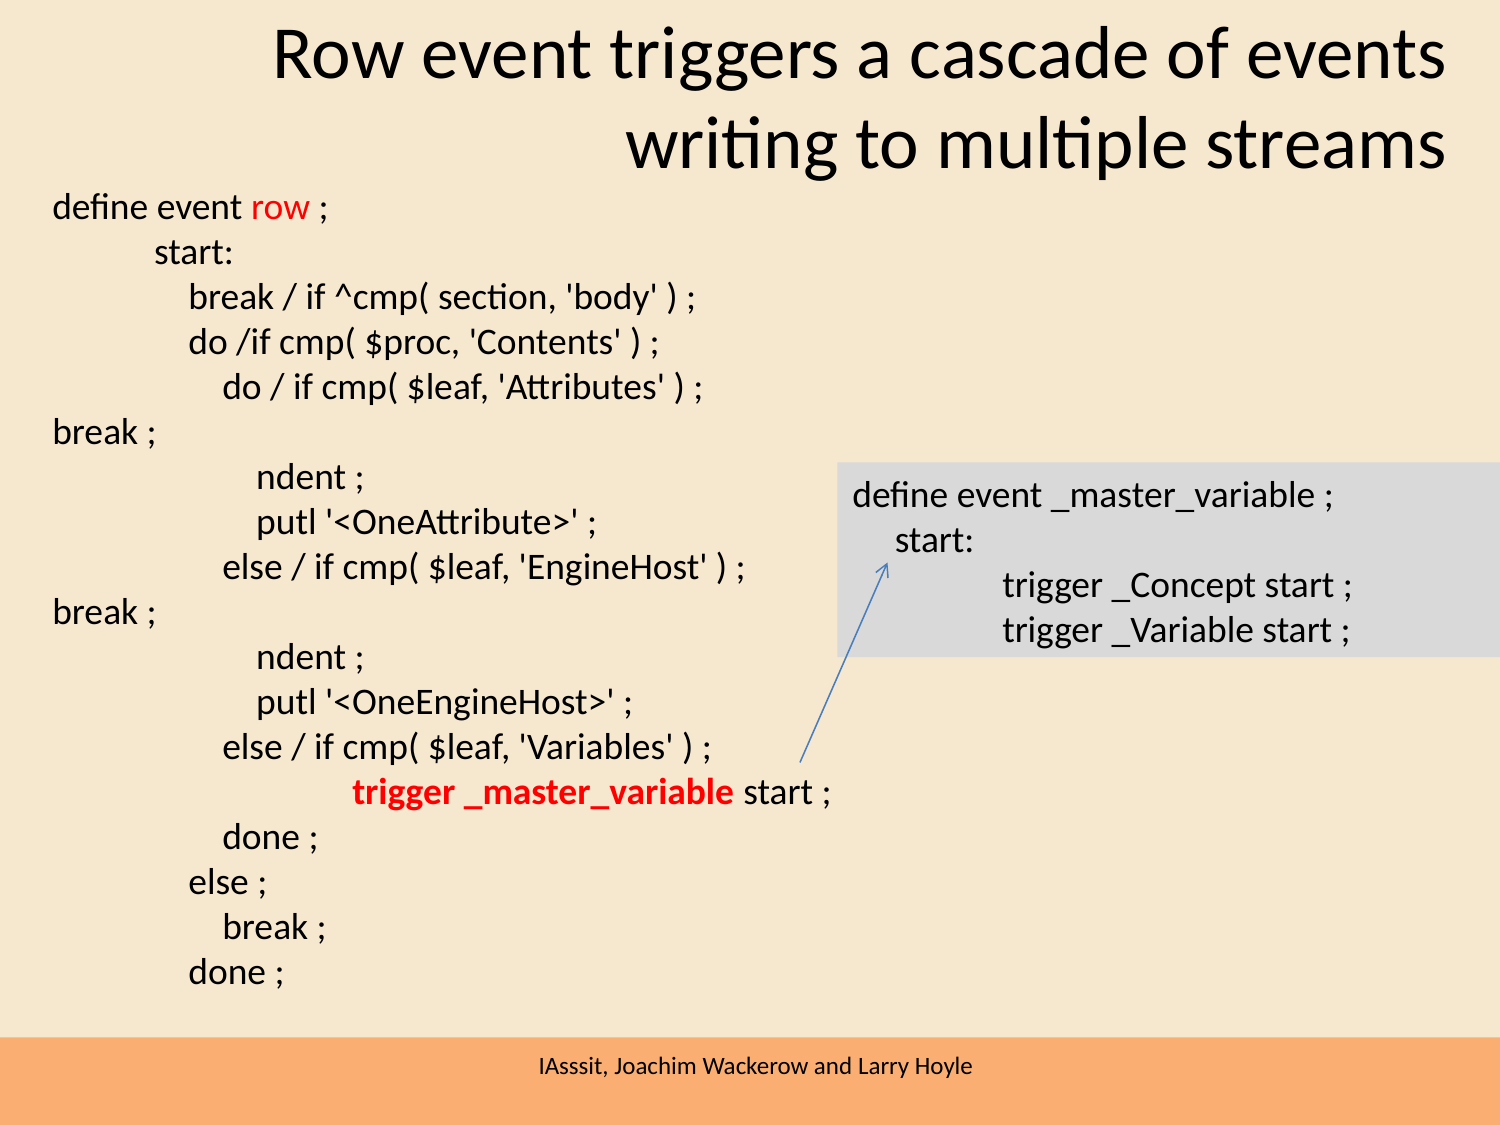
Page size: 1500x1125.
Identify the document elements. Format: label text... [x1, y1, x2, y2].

title Row event triggers a cascade of events writing to multiple streams [24, 0, 1463, 188]
footer IAsssit, Joachim Wackerow and Larry Hoyle [399, 1042, 1113, 1103]
text_box define event row ; start: break / if ^cmp( section, 'body' ) ; do /if cmp( $proc, 'Contents' ) ; do / if cmp( $leaf, 'Attributes' ) ; break ; ndent ; putl '<OneAttribute>' ; else / if cmp( $leaf, 'EngineHost' ) ; break ; ndent ; putl '<OneEngineHost>' ; else / if cmp( $leaf, 'Variables' ) ; trigger _master_variable start ; done ; else ; break ; done ; [37, 174, 975, 1000]
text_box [799, 462, 1500, 763]
